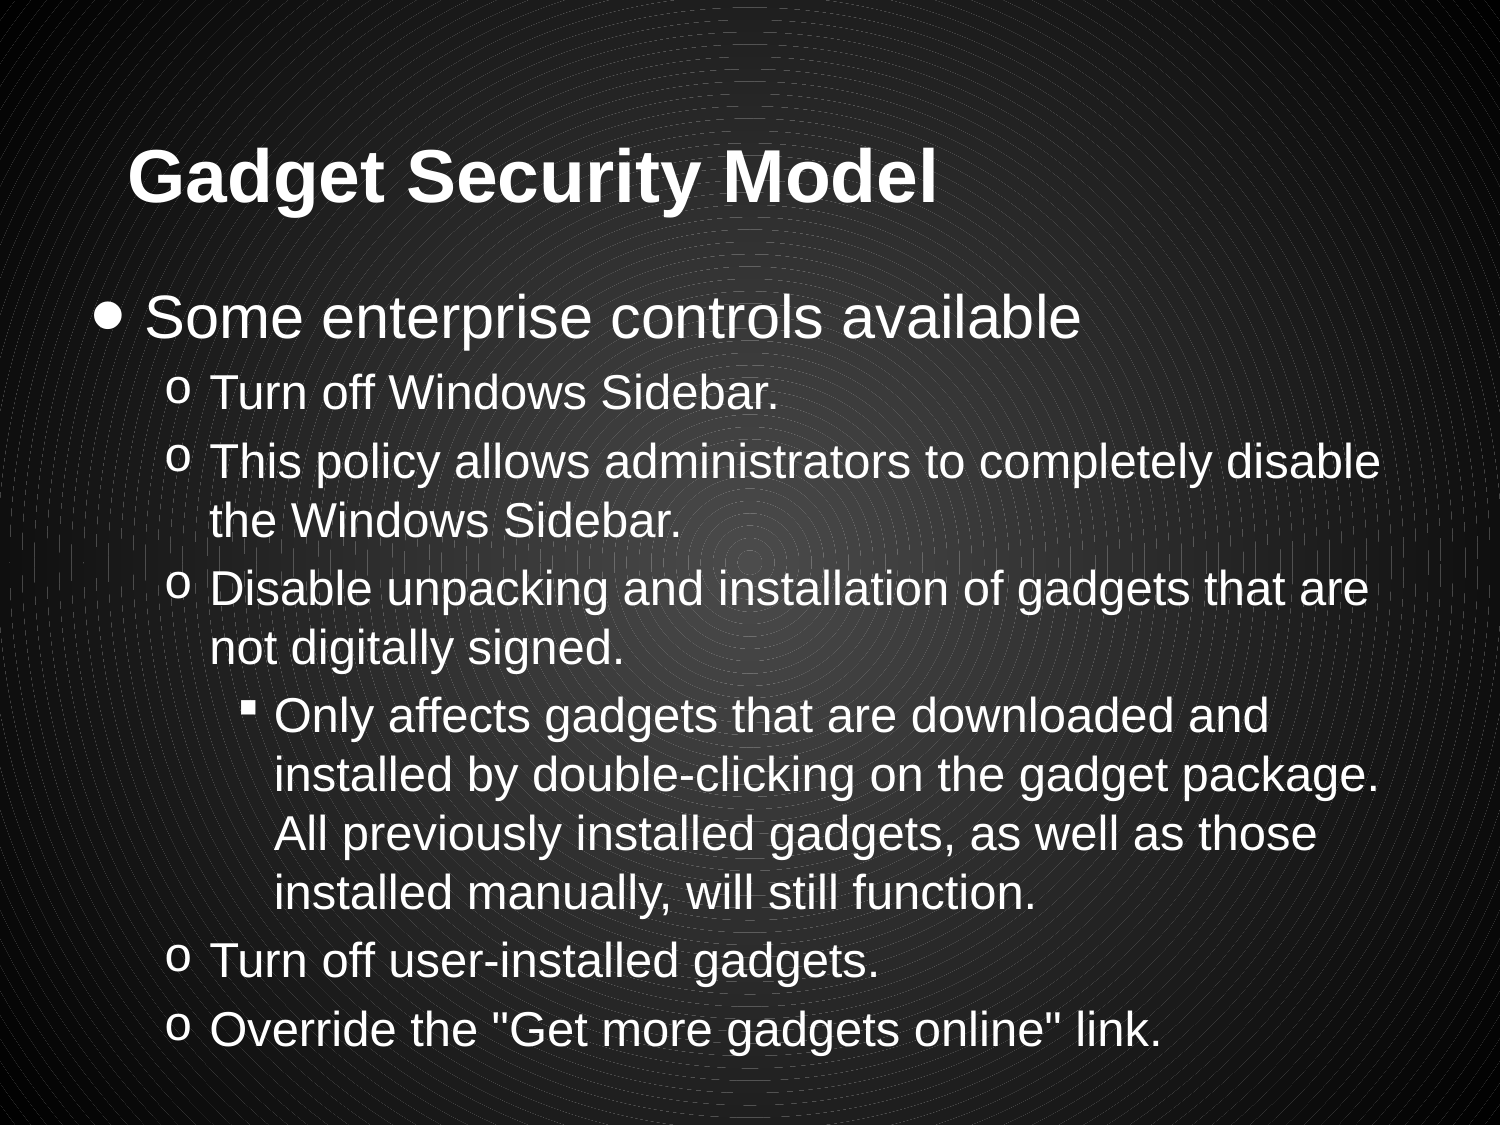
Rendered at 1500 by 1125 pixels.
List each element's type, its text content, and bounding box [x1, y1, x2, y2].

list Some enterprise controls available Turn off Windows Sidebar. This policy allows administrators to completely disable the Windows Sidebar. Disable unpacking and installation of gadgets that are not digitally signed. Only affects gadgets that are downloaded and installed by double-clicking on the gadget package. All previously installed gadgets, as well as those installed manually, will still function. Turn off user-installed gadgets. Override the "Get more gadgets online" link. [75, 262, 1425, 1078]
title Gadget Security Model [75, 45, 1425, 233]
